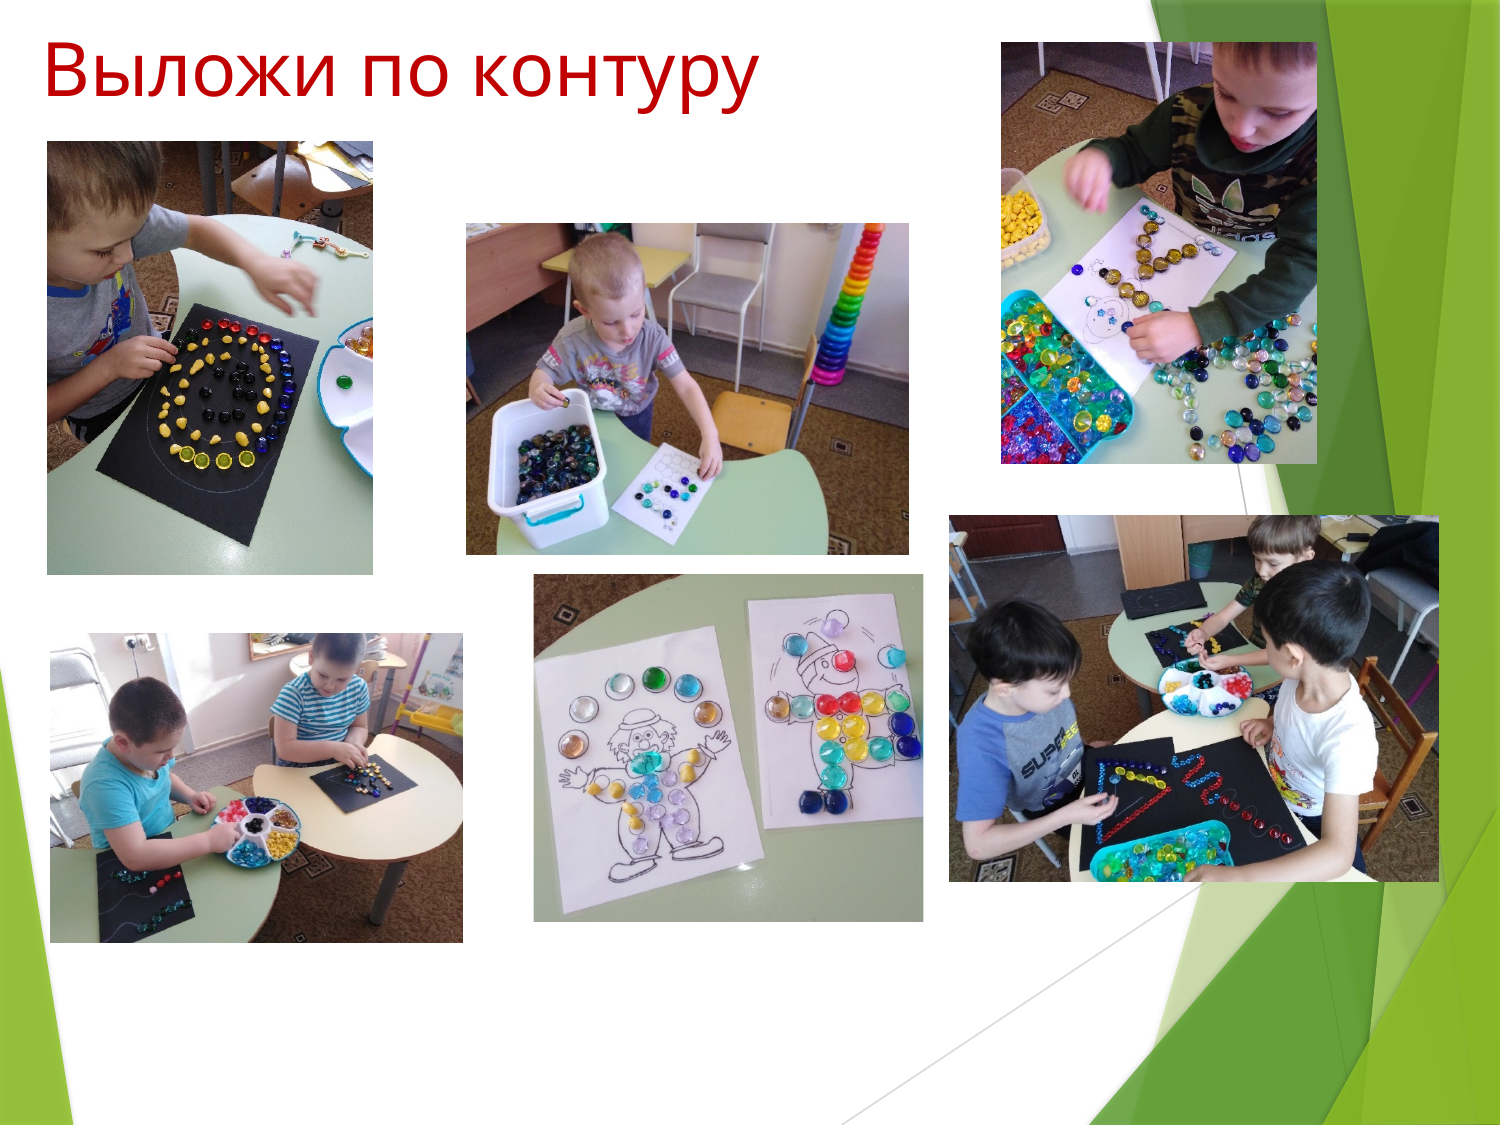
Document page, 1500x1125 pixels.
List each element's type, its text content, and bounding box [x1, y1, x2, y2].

picture [532, 573, 924, 922]
picture [50, 632, 464, 943]
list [46, 140, 373, 575]
picture [466, 223, 909, 556]
title Выложи по контуру [26, 13, 1068, 231]
picture [1000, 42, 1318, 464]
picture [949, 514, 1439, 882]
